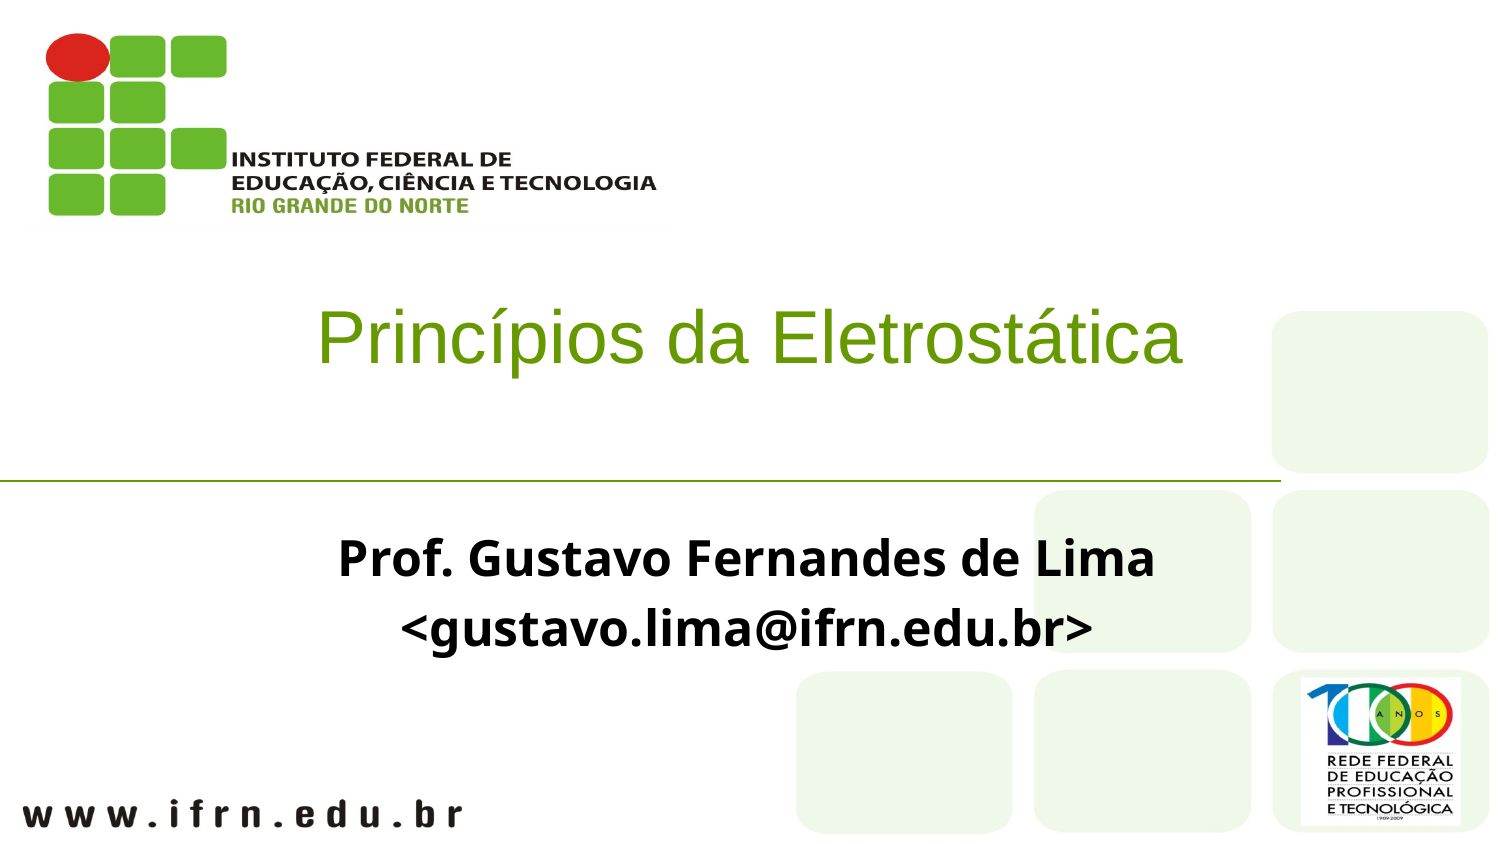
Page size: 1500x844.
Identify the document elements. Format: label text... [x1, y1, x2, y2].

title Princípios da Eletrostática [0, 237, 1500, 430]
picture [23, 17, 678, 232]
picture [0, 430, 1500, 843]
subtitle Prof. Gustavo Fernandes de Lima <gustavo.lima@ifrn.edu.br> [222, 518, 1273, 651]
